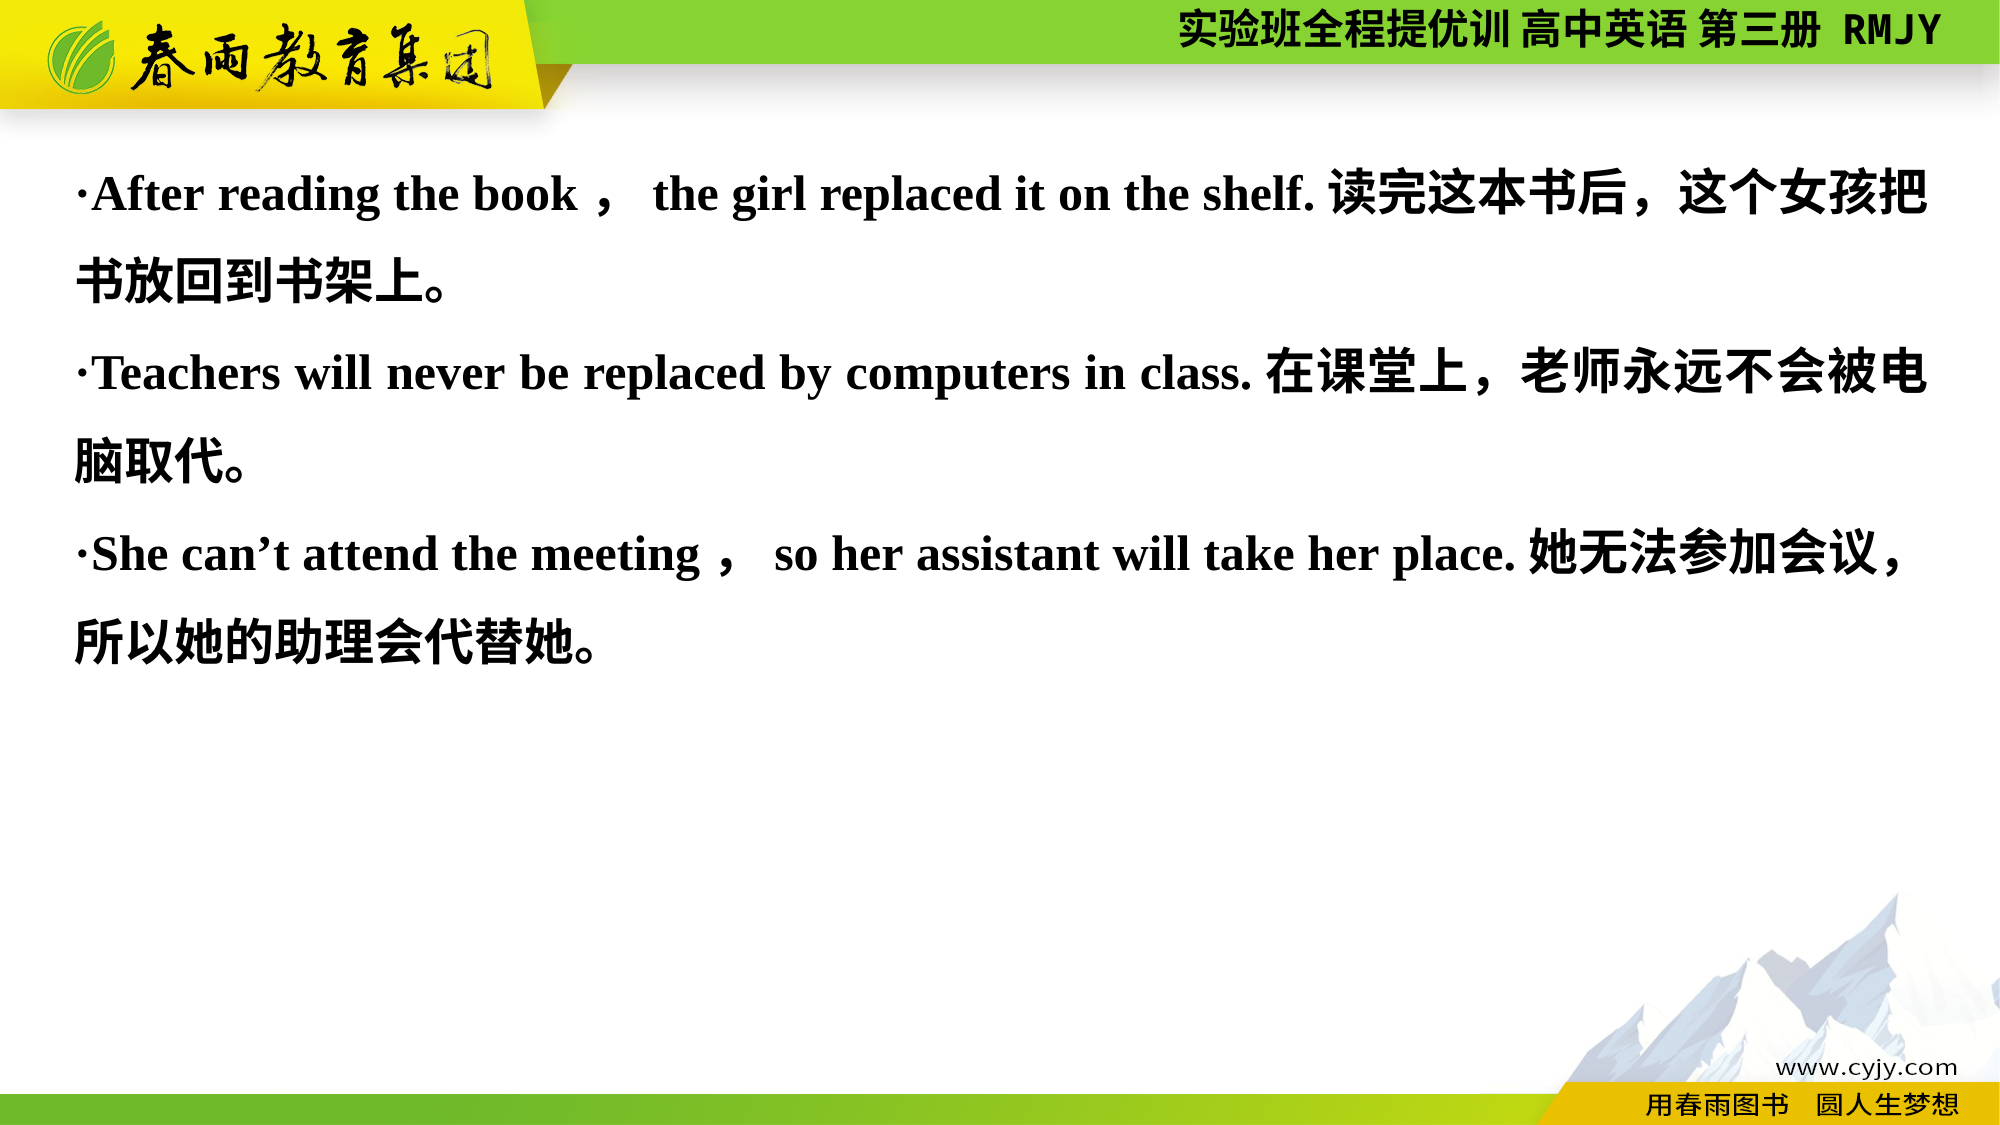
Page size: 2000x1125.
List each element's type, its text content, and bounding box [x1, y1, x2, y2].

list ·After reading the book，the girl replaced it on the shelf.读完这本书后，这个女孩把书放回到书架上。 ·Teachers will never be replaced by computers in class.在课堂上，老师永远不会被电脑取代。 ·She can’t attend the meeting，so her assistant will take her place.她无法参加会议，所以她的助理会代替她。 [59, 122, 1944, 683]
picture [0, 0, 2000, 1125]
